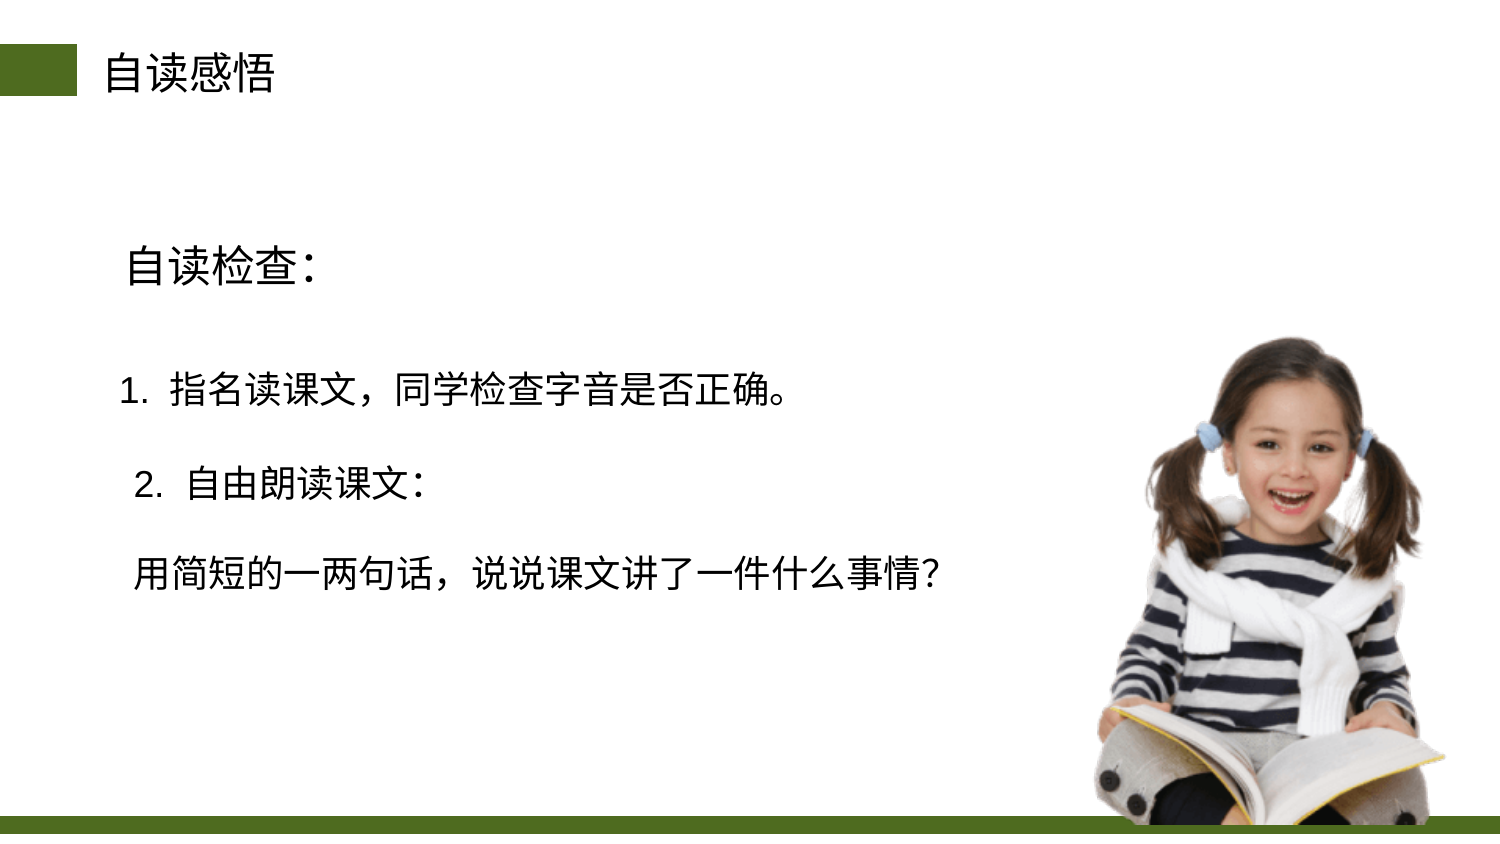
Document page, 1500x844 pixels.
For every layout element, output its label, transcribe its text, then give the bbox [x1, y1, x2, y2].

picture [1079, 331, 1453, 825]
text_box 自读感悟 [90, 40, 368, 104]
text_box 2. 自由朗读课文： 用简短的一两句话，说说课文讲了一件什么事情？ [122, 409, 971, 601]
text_box 1. 指名读课文，同学检查字音是否正确。 [107, 270, 819, 417]
text_box 自读检查： [112, 233, 354, 270]
